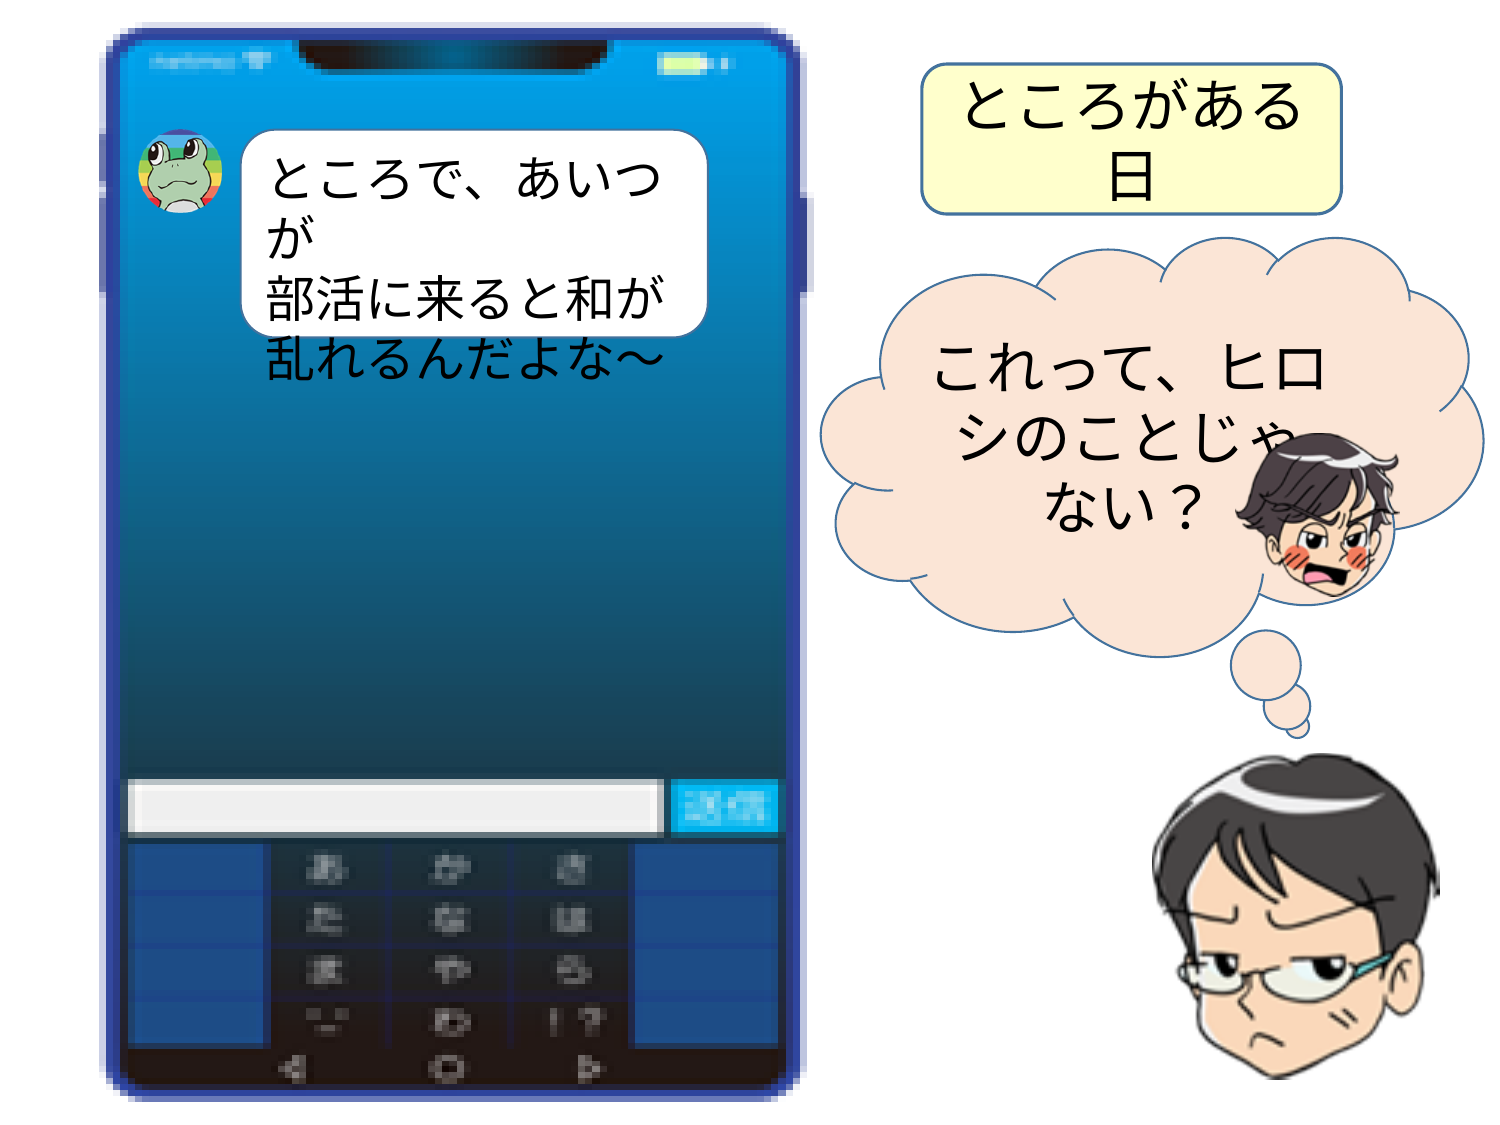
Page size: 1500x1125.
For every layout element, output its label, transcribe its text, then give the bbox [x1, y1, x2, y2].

picture [1152, 753, 1440, 1080]
picture [0, 17, 922, 1108]
picture [1235, 433, 1400, 597]
text_box ところがある日 [922, 62, 1343, 216]
text_box これって、ヒロシのことじゃ ない？ [1229, 629, 1312, 740]
text_box これって、ヒロシのことじゃ ない？ [922, 236, 1485, 659]
